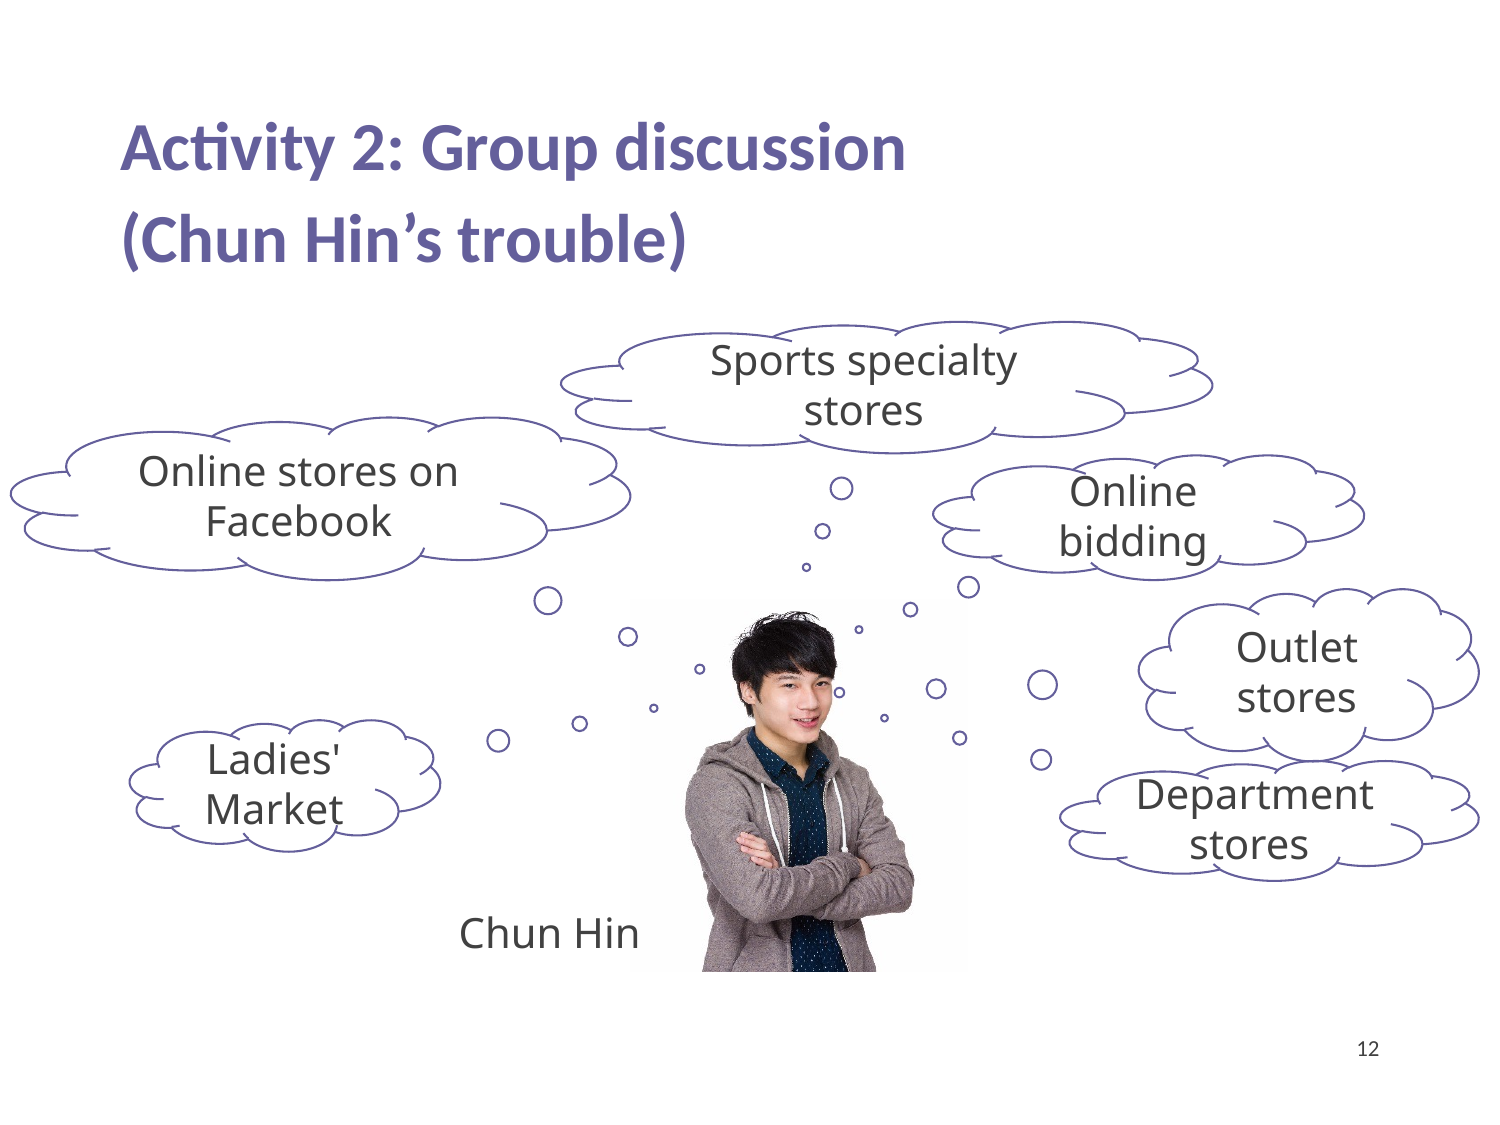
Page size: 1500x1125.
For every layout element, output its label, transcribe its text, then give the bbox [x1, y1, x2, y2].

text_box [10, 321, 1480, 972]
slide_number 12 [1353, 1035, 1381, 1062]
list Activity 2: Group discussion (Chun Hin’s trouble) [119, 113, 1381, 299]
